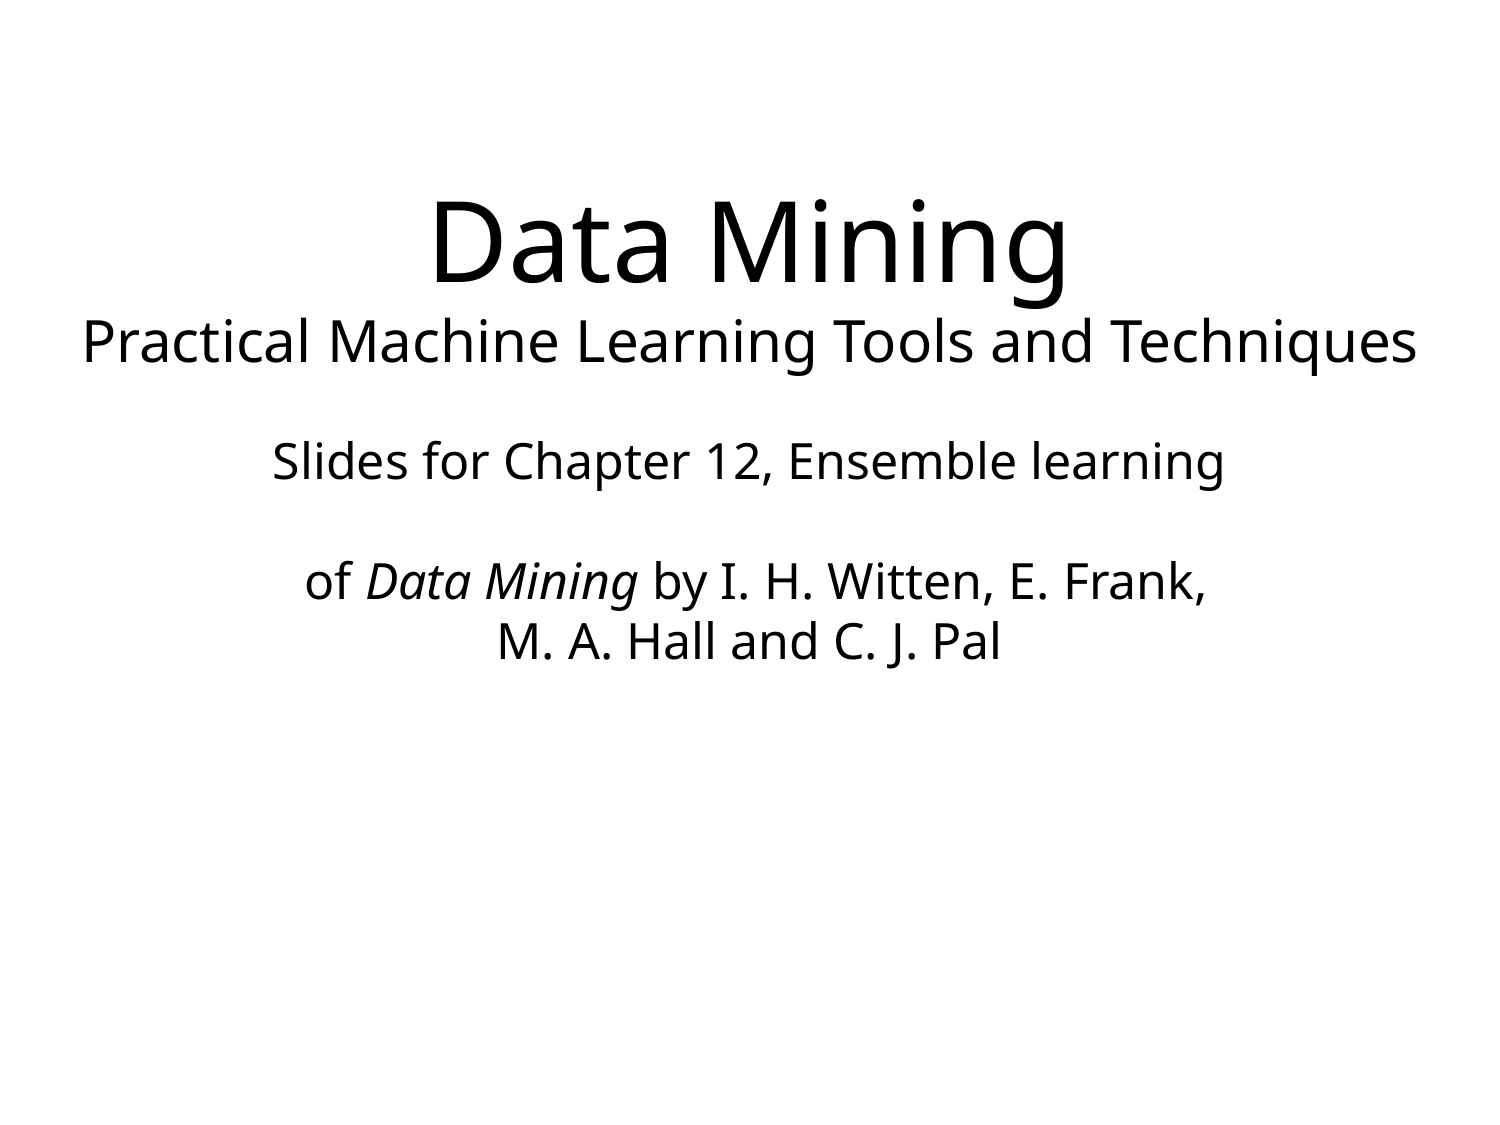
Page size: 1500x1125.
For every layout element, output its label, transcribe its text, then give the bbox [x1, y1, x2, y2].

text_box Data Mining Practical Machine Learning Tools and Techniques Slides for Chapter 12, Ensemble learning of Data Mining by I. H. Witten, E. Frank, M. A. Hall and C. J. Pal [0, 162, 1500, 296]
